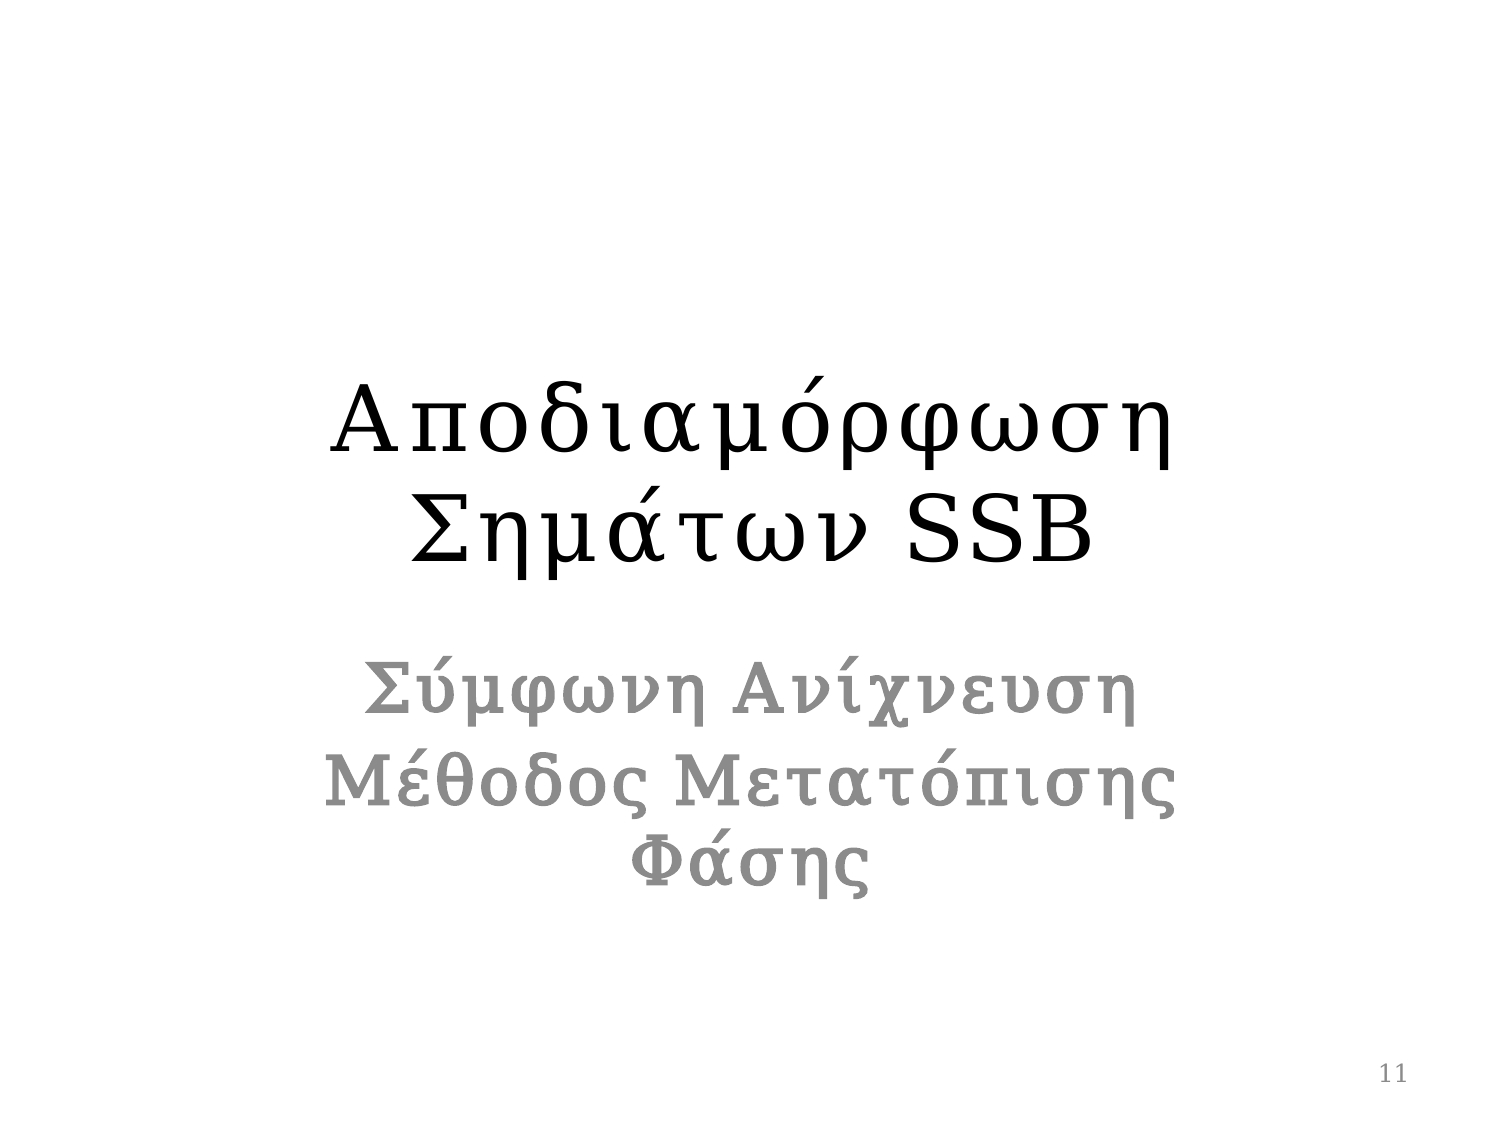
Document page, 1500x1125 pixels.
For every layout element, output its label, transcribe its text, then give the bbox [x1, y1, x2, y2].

subtitle Σύμφωνη Ανίχνευση Μέθοδος Μετατόπισης Φάσης [225, 637, 1275, 925]
title Αποδιαμόρφωση Σημάτων SSB [112, 349, 1388, 591]
slide_number 11 [1074, 1042, 1425, 1103]
